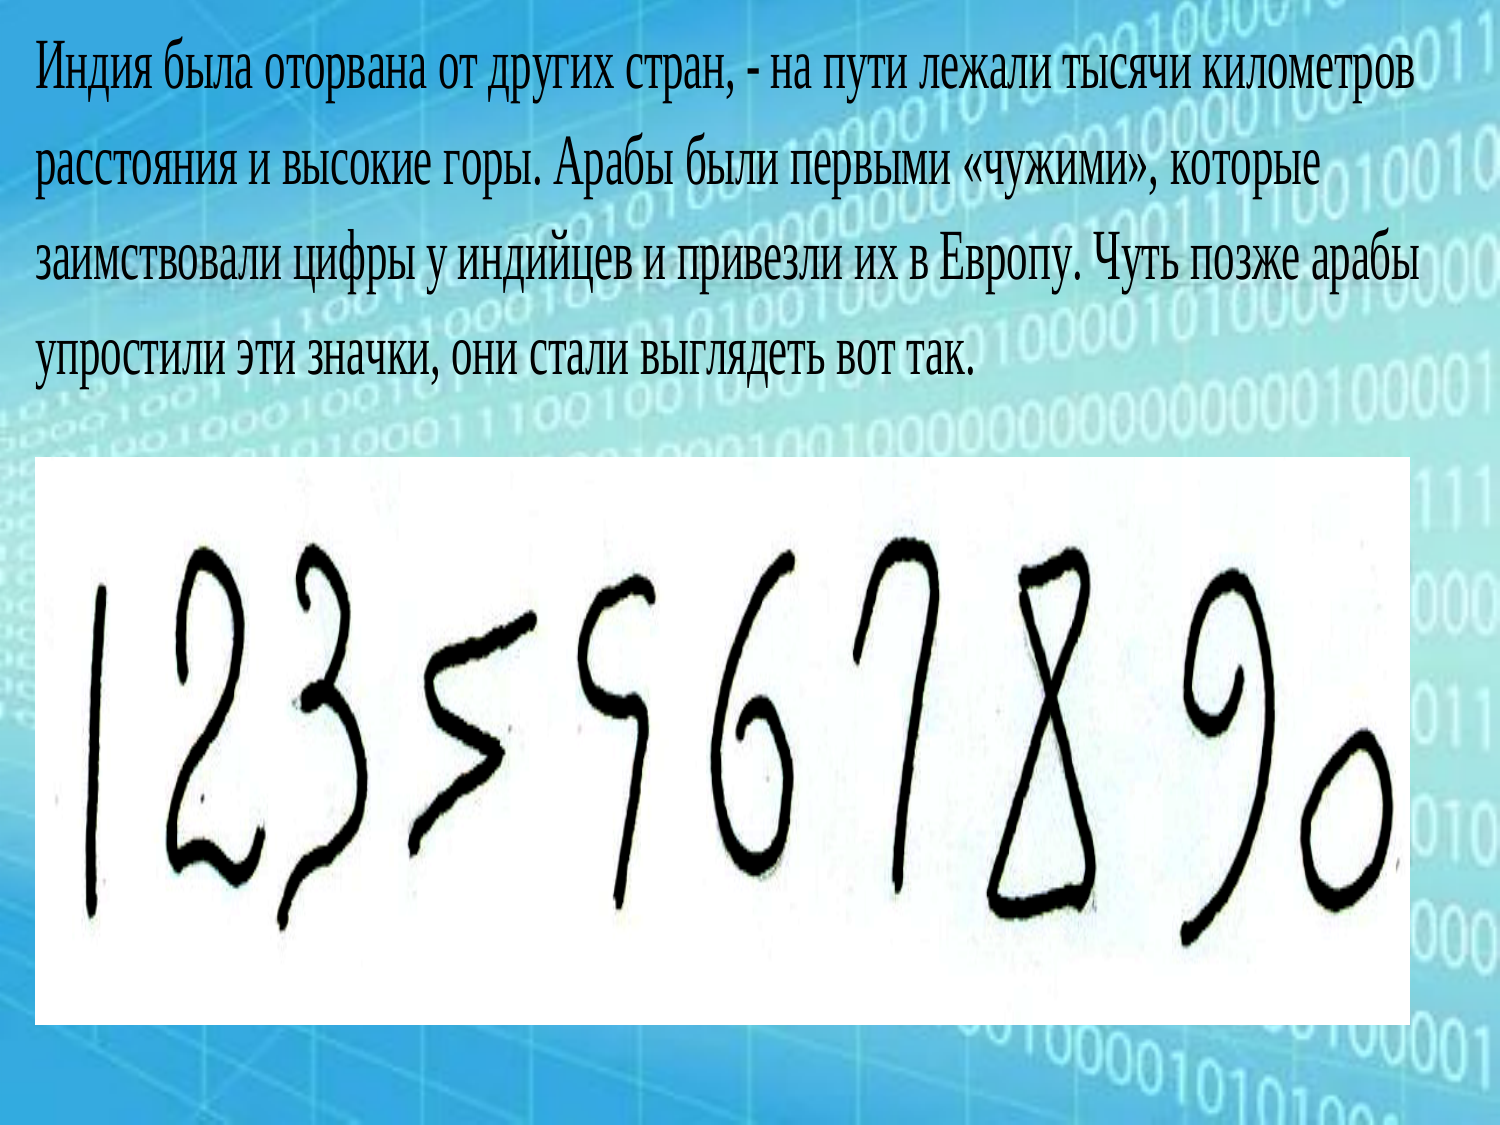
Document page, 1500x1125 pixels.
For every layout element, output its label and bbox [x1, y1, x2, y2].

picture [0, 0, 1500, 1125]
list [34, 23, 1466, 1091]
